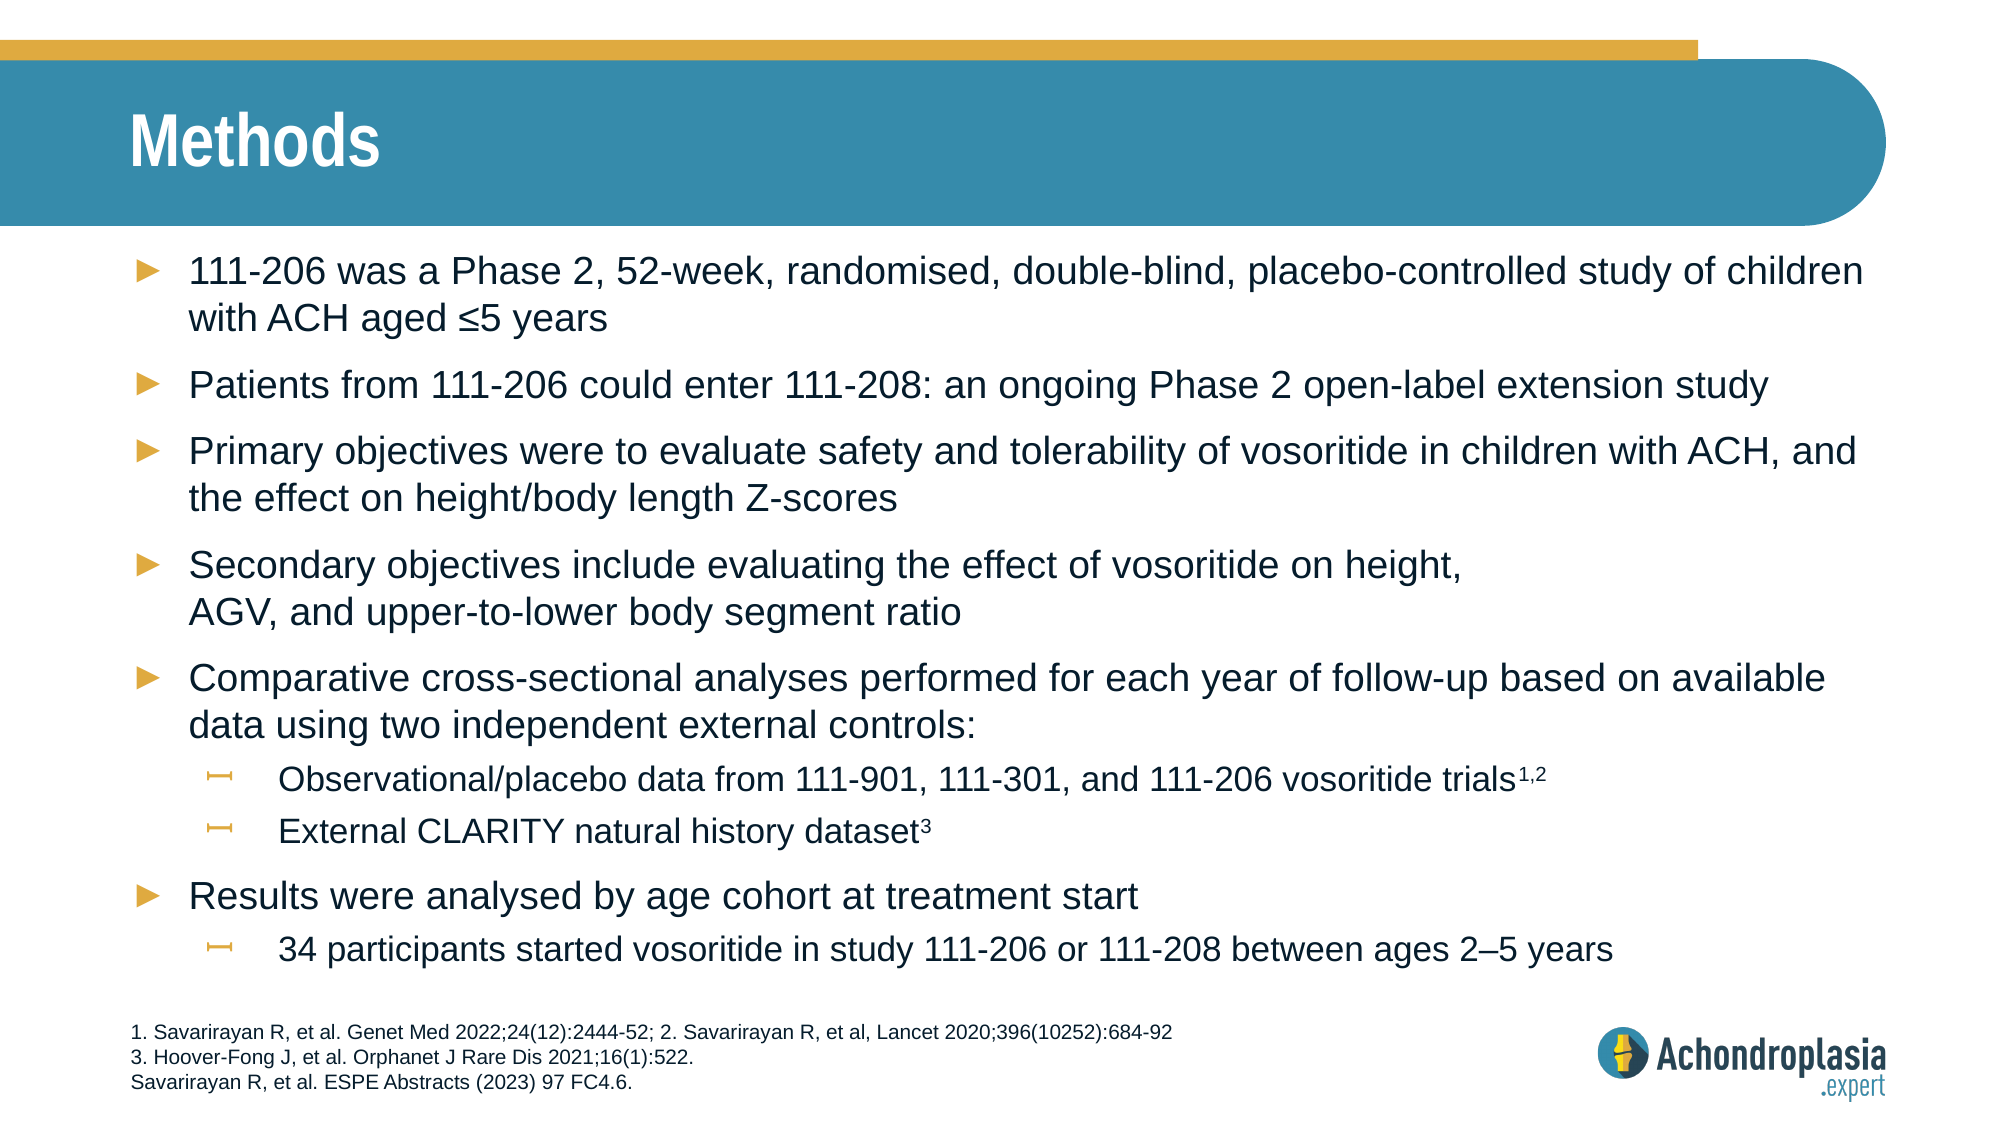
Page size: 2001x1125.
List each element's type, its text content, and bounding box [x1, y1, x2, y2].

footer 1. Savarirayan R, et al. Genet Med 2022;24(12):2444-52; 2. Savarirayan R, et al, Lancet 2020;396(10252):684-92 3. Hoover-Fong J, et al. Orphanet J Rare Dis 2021;16(1):522. Savarirayan R, et al. ESPE Abstracts (2023) 97 FC4.6. [115, 1006, 1532, 1102]
picture [1597, 1027, 1886, 1102]
title Methods [114, 59, 1886, 225]
list 111-206 was a Phase 2, 52-week, randomised, double-blind, placebo-controlled study of children with ACH aged ≤5 years Patients from 111-206 could enter 111-208: an ongoing Phase 2 open-label extension study Primary objectives were to evaluate safety and tolerability of vosoritide in children with ACH, and the effect on height/body length Z-scores Secondary objectives include evaluating the effect of vosoritide on height, AGV, and upper-to-lower body segment ratio Comparative cross-sectional analyses performed for each year of follow-up based on available data using two independent external controls: Observational/placebo data from 111-901, 111-301, and 111-206 vosoritide trials1,2 External CLARITY natural history dataset3 Results were analysed by age cohort at treatment start 34 participants started vosoritide in study 111-206 or 111-208 between ages 2–5 years [114, 237, 1886, 982]
